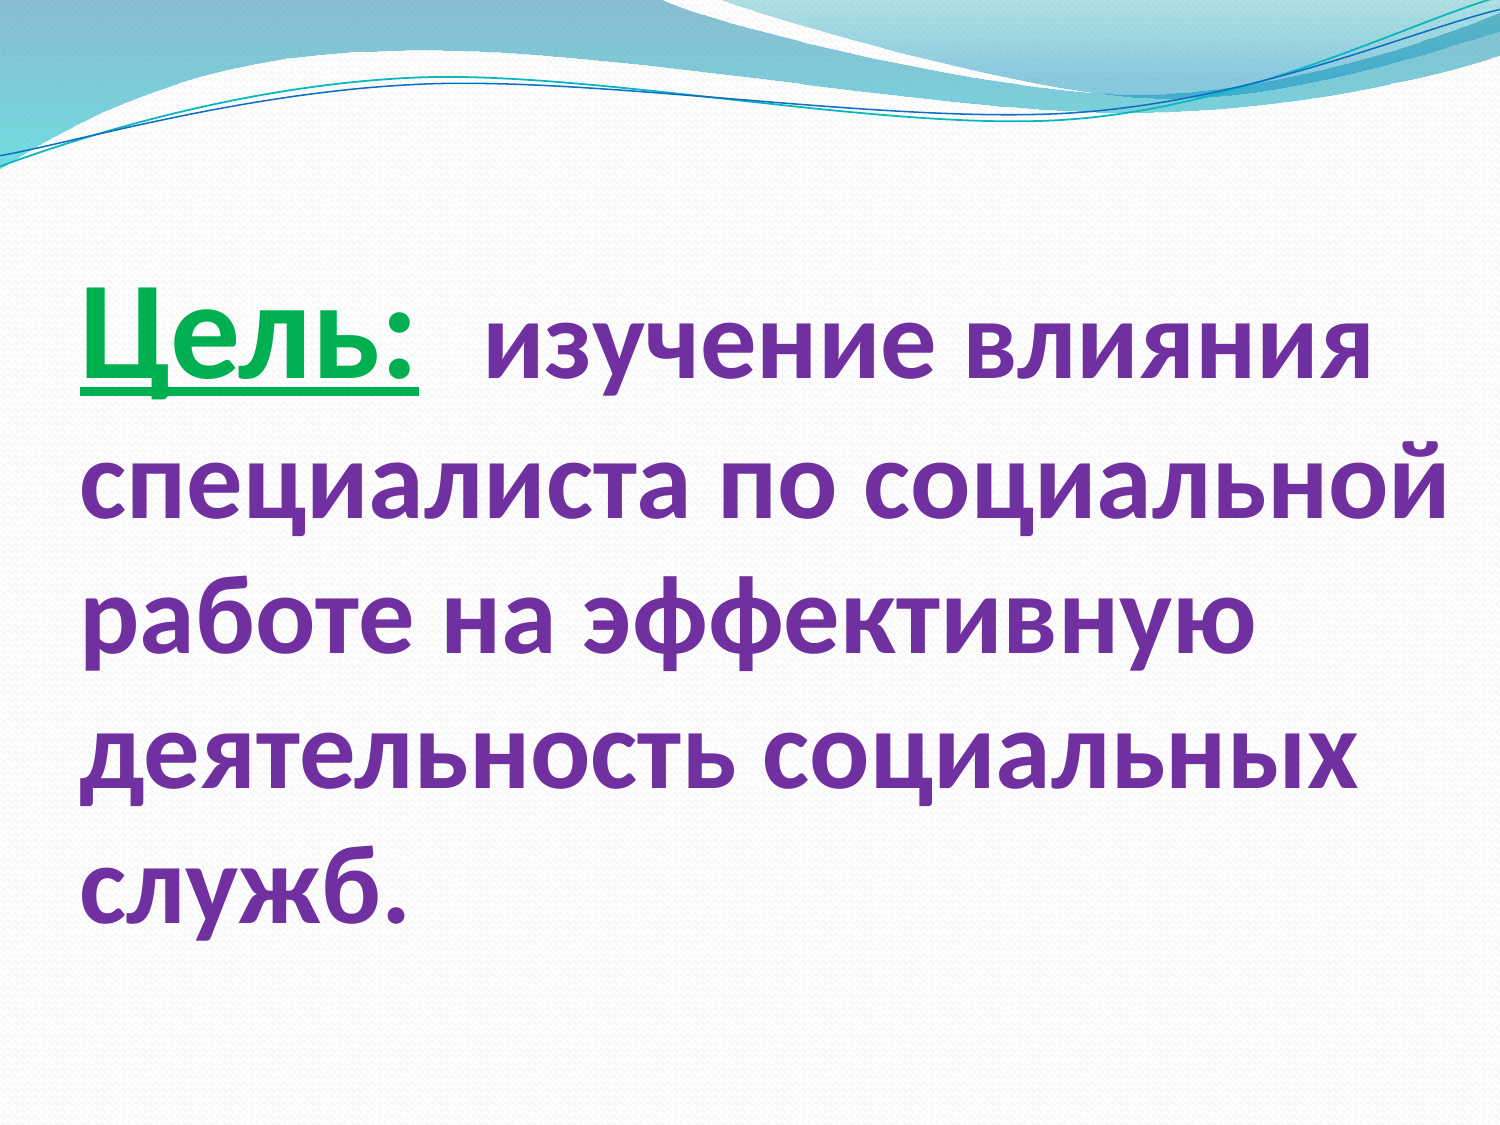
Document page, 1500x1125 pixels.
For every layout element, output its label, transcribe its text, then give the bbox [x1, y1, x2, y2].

title Цель: изучение влияния специалиста по социальной работе на эффективную деятельность социальных служб. [0, 152, 1477, 1082]
